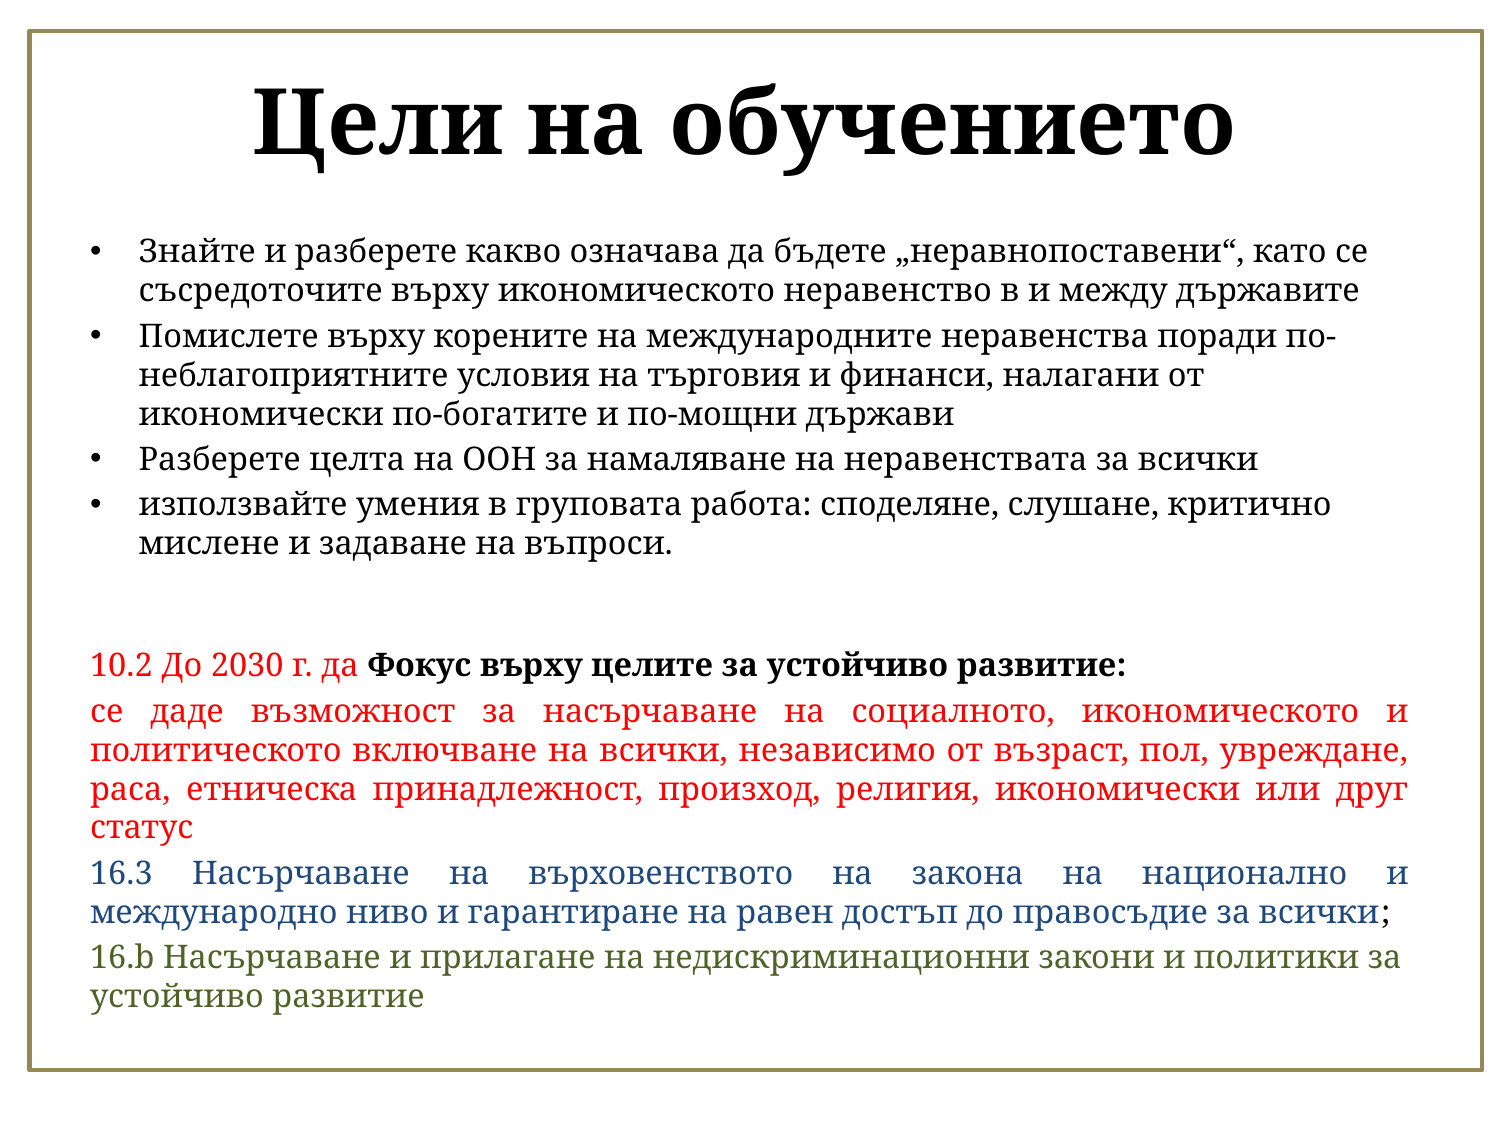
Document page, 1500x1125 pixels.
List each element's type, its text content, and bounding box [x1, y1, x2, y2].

text_box [27, 29, 1484, 1072]
list Знайте и разберете какво означава да бъдете „неравнопоставени“, като се съсредоточите върху икономическото неравенство в и между държавите Помислете върху корените на международните неравенства поради по-неблагоприятните условия на търговия и финанси, налагани от икономически по-богатите и по-мощни държави Разберете целта на ООН за намаляване на неравенствата за всички използвайте умения в груповата работа: споделяне, слушане, критично мислене и задаване на въпроси. 10.2 До 2030 г. да Фокус върху целите за устойчиво развитие: се даде възможност за насърчаване на социалното, икономическото и политическото включване на всички, независимо от възраст, пол, увреждане, раса, етническа принадлежност, произход, религия, икономически или друг статус 16.3 Насърчаване на върховенството на закона на национално и международно ниво и гарантиране на равен достъп до правосъдие за всички; 16.b Насърчаване и прилагане на недискриминационни закони и политики за устойчиво развитие [75, 222, 1425, 1047]
title Цели на обучението [70, 46, 1421, 190]
